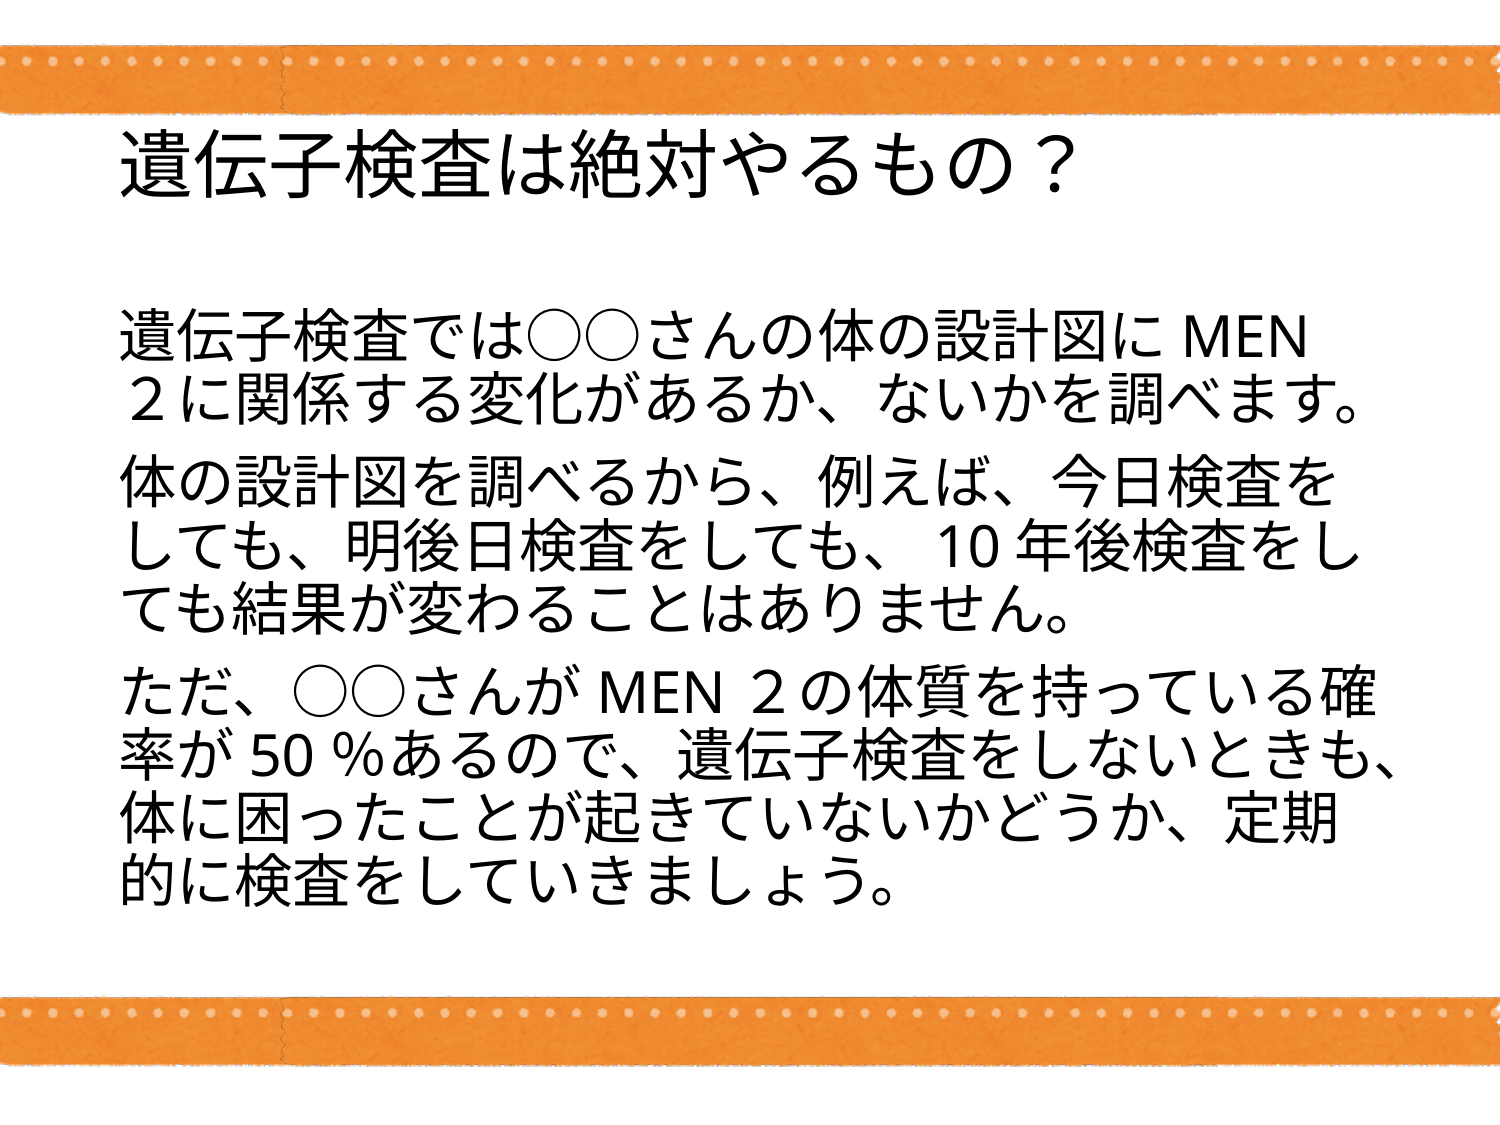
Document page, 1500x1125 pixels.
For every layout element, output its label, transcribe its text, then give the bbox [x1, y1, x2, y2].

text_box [0, 22, 1500, 139]
list 遺伝子検査では○○さんの体の設計図にMEN２に関係する変化があるか、ないかを調べます。 体の設計図を調べるから、例えば、今日検査をしても、明後日検査をしても、10年後検査をしても結果が変わることはありません。 ただ、○○さんがMEN２の体質を持っている確率が50％あるので、遺伝子検査をしないときも、体に困ったことが起きていないかどうか、定期的に検査をしていきましょう。 [103, 299, 1397, 974]
title 遺伝子検査は絶対やるもの？ [103, 139, 1397, 278]
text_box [0, 974, 1500, 1091]
